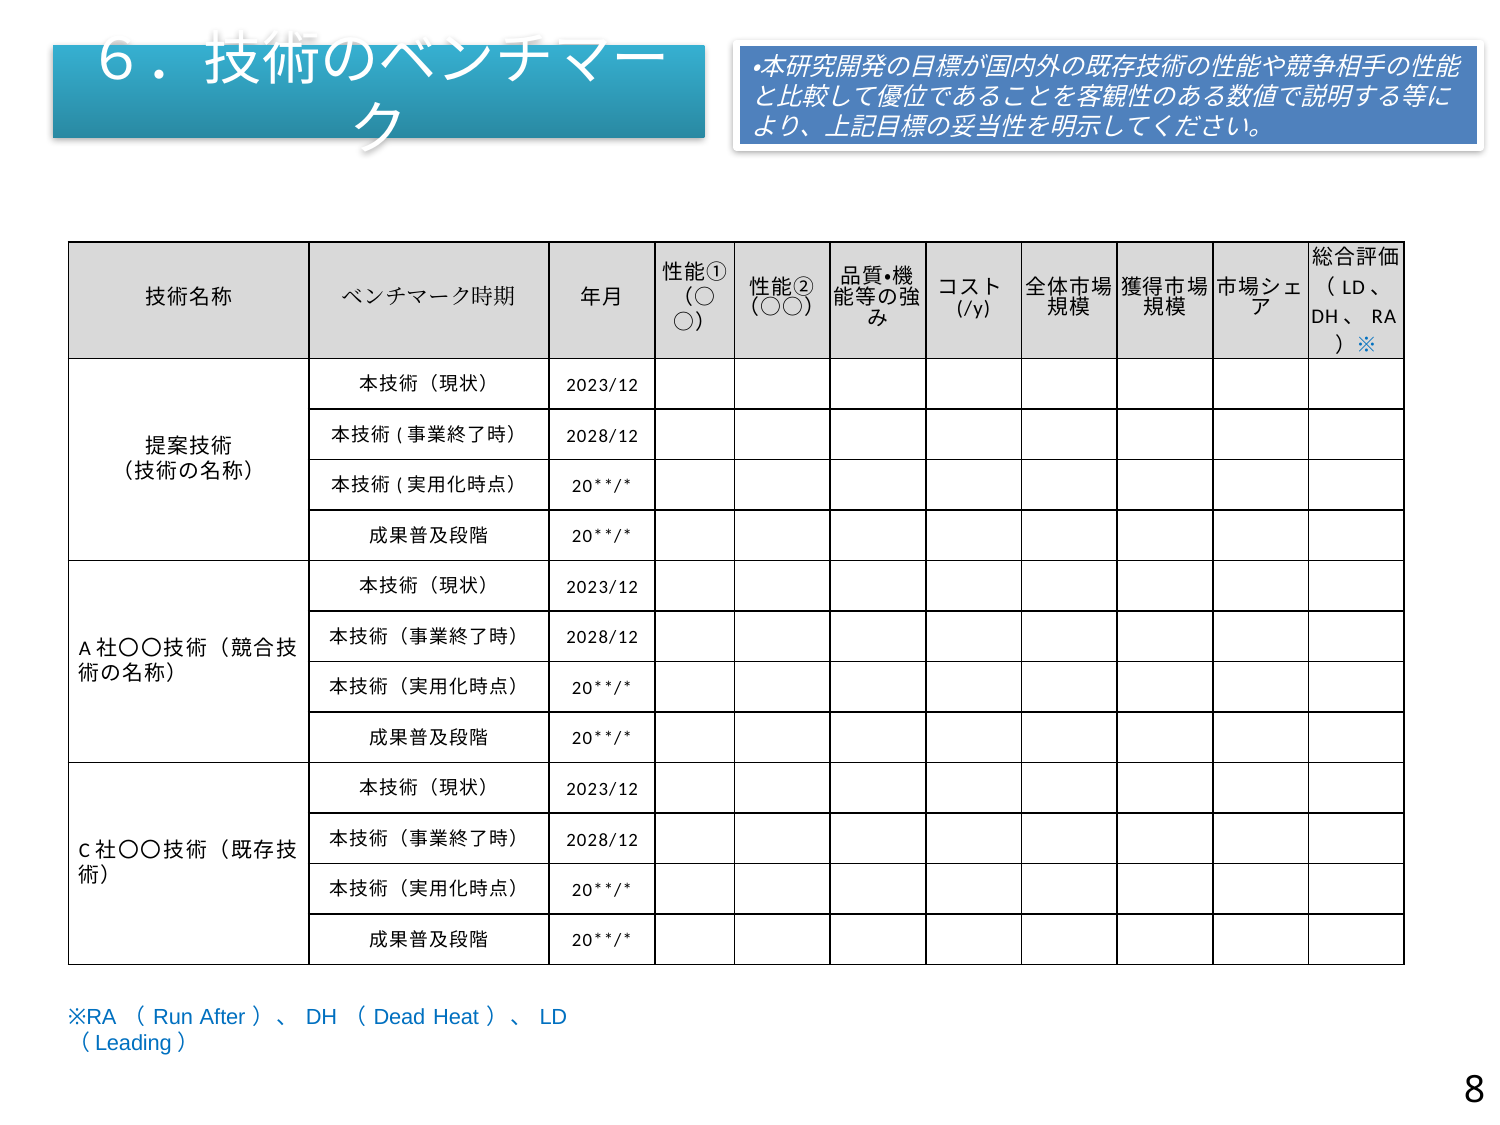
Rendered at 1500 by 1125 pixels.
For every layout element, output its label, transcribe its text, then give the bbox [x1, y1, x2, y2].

table_cell 2023/12 [550, 359, 654, 408]
table_cell 本技術（現状） [310, 763, 548, 812]
table_cell [1022, 864, 1116, 913]
table_header 獲得市場規模 [1118, 243, 1212, 358]
table_cell [735, 864, 829, 913]
table_cell 2028/12 [550, 612, 654, 661]
table_cell [656, 864, 734, 913]
table_cell [1118, 713, 1212, 762]
table_cell [1309, 460, 1403, 509]
table_header 市場シェア [1214, 243, 1308, 358]
table_cell [831, 410, 925, 459]
table_cell [831, 814, 925, 863]
table_cell 本技術（実用化時点） [310, 662, 548, 711]
table_cell A社〇〇技術（競合技術の名称） [69, 561, 308, 762]
table_cell 本技術（現状） [310, 561, 548, 610]
table_cell [1214, 561, 1308, 610]
table_cell [656, 763, 734, 812]
table_cell [1022, 511, 1116, 560]
table_cell [831, 460, 925, 509]
table_cell [1309, 814, 1403, 863]
table_cell [1214, 410, 1308, 459]
table_cell [1309, 864, 1403, 913]
table_cell [927, 612, 1021, 661]
table_cell [927, 713, 1021, 762]
table_cell 20**/* [550, 511, 654, 560]
table_cell 本技術（実用化時点） [310, 864, 548, 913]
table_cell 2028/12 [550, 814, 654, 863]
table_cell [656, 662, 734, 711]
table_cell 2028/12 [550, 410, 654, 459]
table_cell [927, 561, 1021, 610]
text_box ・本研究開発の目標が国内外の既存技術の性能や競争相手の性能と比較して優位であることを客観性のある数値で説明する等により、上記目標の妥当性を明示してください。 [733, 40, 1484, 151]
table_cell [735, 713, 829, 762]
table_cell [927, 511, 1021, 560]
table_cell [831, 864, 925, 913]
table_cell [1214, 814, 1308, 863]
table_cell [1309, 511, 1403, 560]
table_cell 成果普及段階 [310, 915, 548, 964]
table_cell [831, 511, 925, 560]
table_cell [656, 511, 734, 560]
table_cell [1022, 612, 1116, 661]
table_cell 20**/* [550, 915, 654, 964]
table_cell [1118, 915, 1212, 964]
table_cell [1118, 511, 1212, 560]
table_cell [1022, 662, 1116, 711]
table_cell [735, 359, 829, 408]
table_cell [1118, 460, 1212, 509]
table_cell [831, 662, 925, 711]
table_cell [1309, 561, 1403, 610]
table_header 全体市場規模 [1022, 243, 1116, 358]
table_cell [735, 561, 829, 610]
table_cell [735, 915, 829, 964]
table_cell [927, 460, 1021, 509]
table_cell 本技術（現状） [310, 359, 548, 408]
table_cell [927, 410, 1021, 459]
table_cell [927, 864, 1021, 913]
table_cell [1214, 612, 1308, 661]
table_cell 本技術（事業終了時） [310, 814, 548, 863]
table_cell [1309, 410, 1403, 459]
table_cell [735, 612, 829, 661]
text_box 8 [1397, 1071, 1486, 1110]
table_cell [735, 814, 829, 863]
table_cell 2023/12 [550, 763, 654, 812]
table_header 性能② （○○） [735, 243, 829, 358]
table_cell [1118, 864, 1212, 913]
table_cell [1214, 359, 1308, 408]
table_cell [1309, 612, 1403, 661]
table_cell [1022, 359, 1116, 408]
table_cell 提案技術 （技術の名称） [69, 359, 308, 560]
table_cell [1214, 763, 1308, 812]
table_cell [1118, 561, 1212, 610]
table_cell [1118, 763, 1212, 812]
table_cell [1309, 915, 1403, 964]
table_cell [1214, 662, 1308, 711]
table_cell [831, 915, 925, 964]
table_cell C社〇〇技術（既存技術） [69, 763, 308, 964]
table_cell [1022, 410, 1116, 459]
table_cell [735, 763, 829, 812]
table_cell [1118, 662, 1212, 711]
table_cell [1214, 864, 1308, 913]
table_header 技術名称 [69, 243, 308, 358]
table_cell [1118, 410, 1212, 459]
table_cell [1214, 915, 1308, 964]
table_header ベンチマーク時期 [310, 243, 548, 358]
table_cell [656, 410, 734, 459]
table_cell [927, 359, 1021, 408]
text_box ※RA（Run After）、DH（Dead Heat）、LD（Leading） [53, 995, 588, 1033]
table_cell [735, 662, 829, 711]
table_cell 成果普及段階 [310, 511, 548, 560]
table_header 年月 [550, 243, 654, 358]
table_cell [831, 763, 925, 812]
table_header 性能① （○○） [656, 243, 734, 358]
table_cell [656, 460, 734, 509]
table_cell [1214, 511, 1308, 560]
table_cell [927, 662, 1021, 711]
table_cell 20**/* [550, 460, 654, 509]
table_cell [1022, 814, 1116, 863]
table_cell [656, 612, 734, 661]
table_cell 本技術(事業終了時） [310, 410, 548, 459]
table_cell [656, 561, 734, 610]
table_cell 成果普及段階 [310, 713, 548, 762]
table_header 総合評価（LD、DH、RA）※ [1309, 243, 1403, 358]
table_cell [1309, 763, 1403, 812]
table_header 品質・機能等の強み [831, 243, 925, 358]
table_cell [927, 915, 1021, 964]
table_cell [927, 763, 1021, 812]
table_cell [1214, 460, 1308, 509]
table_cell [656, 713, 734, 762]
title ６．技術のベンチマーク [53, 45, 705, 138]
table_cell [1022, 713, 1116, 762]
table_cell [656, 359, 734, 408]
table_cell [1022, 460, 1116, 509]
table_cell [1022, 763, 1116, 812]
table_cell 20**/* [550, 864, 654, 913]
table_cell [831, 359, 925, 408]
table_cell 20**/* [550, 662, 654, 711]
table_cell [656, 814, 734, 863]
table_cell [1022, 915, 1116, 964]
table_cell 本技術（事業終了時） [310, 612, 548, 661]
table_cell [831, 713, 925, 762]
table_cell [1309, 713, 1403, 762]
table_cell [1309, 359, 1403, 408]
table_cell [831, 612, 925, 661]
table_cell [656, 915, 734, 964]
table_cell 本技術(実用化時点） [310, 460, 548, 509]
table_cell [927, 814, 1021, 863]
table_cell [735, 410, 829, 459]
table_cell [1309, 662, 1403, 711]
table_header コスト(/y) [927, 243, 1021, 358]
table_cell [1118, 612, 1212, 661]
table_cell 20**/* [550, 713, 654, 762]
table_cell [735, 511, 829, 560]
table_cell [735, 460, 829, 509]
table_cell [831, 561, 925, 610]
table_cell 2023/12 [550, 561, 654, 610]
table_cell [1118, 814, 1212, 863]
table_cell [1022, 561, 1116, 610]
table_cell [1214, 713, 1308, 762]
table_cell [1118, 359, 1212, 408]
